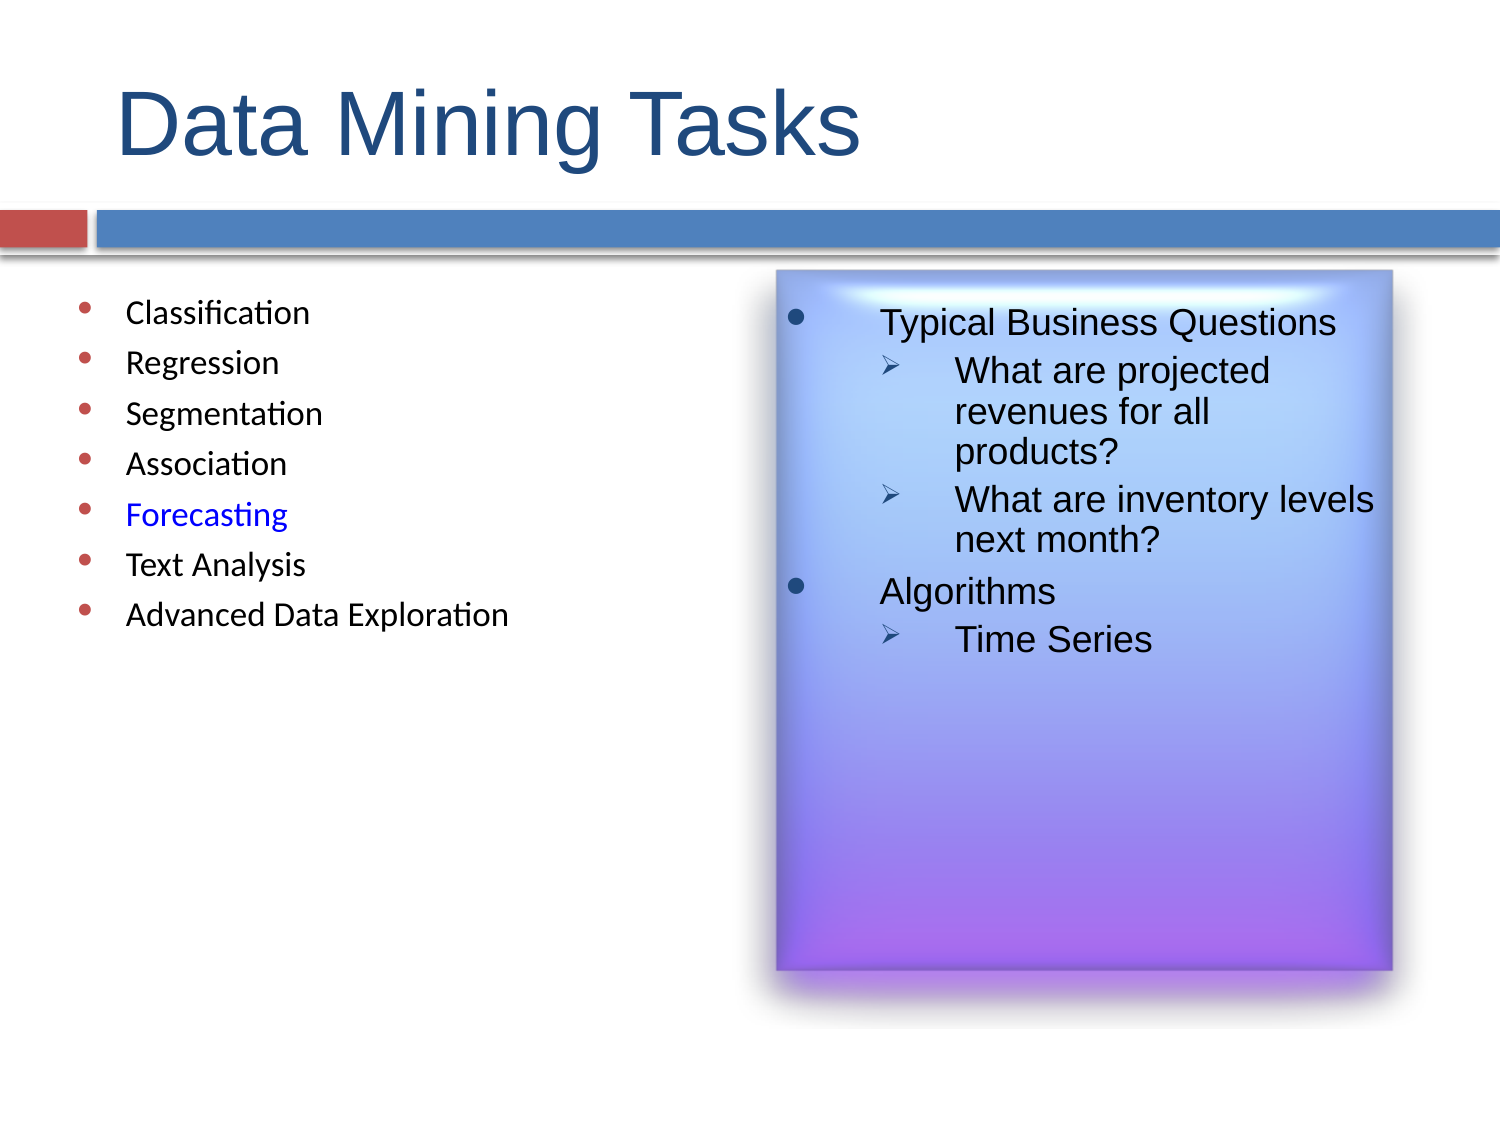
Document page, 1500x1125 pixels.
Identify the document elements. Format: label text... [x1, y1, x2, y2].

list Classification Regression Segmentation Association Forecasting Text Analysis Advanced Data Exploration [62, 281, 726, 646]
title Data Mining Tasks [100, 37, 1438, 200]
picture [732, 262, 1432, 1030]
